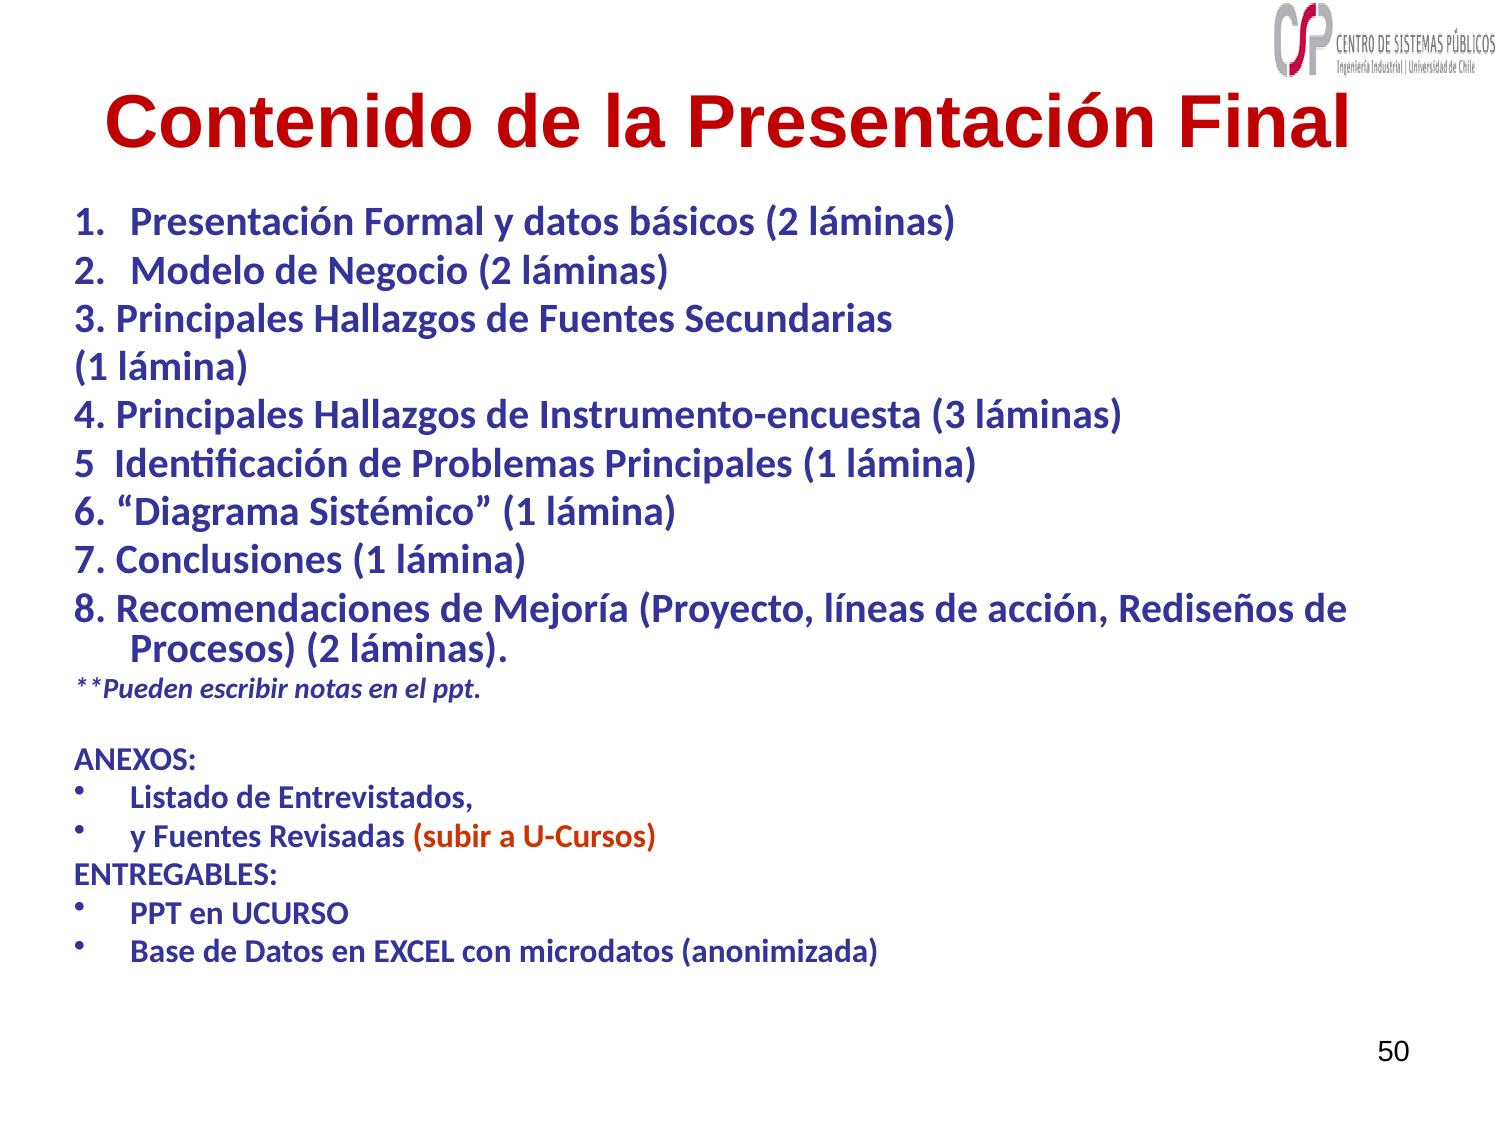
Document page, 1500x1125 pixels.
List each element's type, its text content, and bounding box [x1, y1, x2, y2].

list Presentación Formal y datos básicos (2 láminas) Modelo de Negocio (2 láminas) 3. Principales Hallazgos de Fuentes Secundarias (1 lámina) 4. Principales Hallazgos de Instrumento-encuesta (3 láminas) 5 Identificación de Problemas Principales (1 lámina) 6. “Diagrama Sistémico” (1 lámina) 7. Conclusiones (1 lámina) 8. Recomendaciones de Mejoría (Proyecto, líneas de acción, Rediseños de Procesos) (2 láminas). **Pueden escribir notas en el ppt. ANEXOS: Listado de Entrevistados, y Fuentes Revisadas (subir a U-Cursos) ENTREGABLES: PPT en UCURSO Base de Datos en EXCEL con microdatos (anonimizada) [58, 196, 1500, 1083]
picture [1269, 0, 1500, 82]
title Contenido de la Presentación Final [40, 0, 1417, 236]
slide_number 50 [1074, 1024, 1426, 1103]
